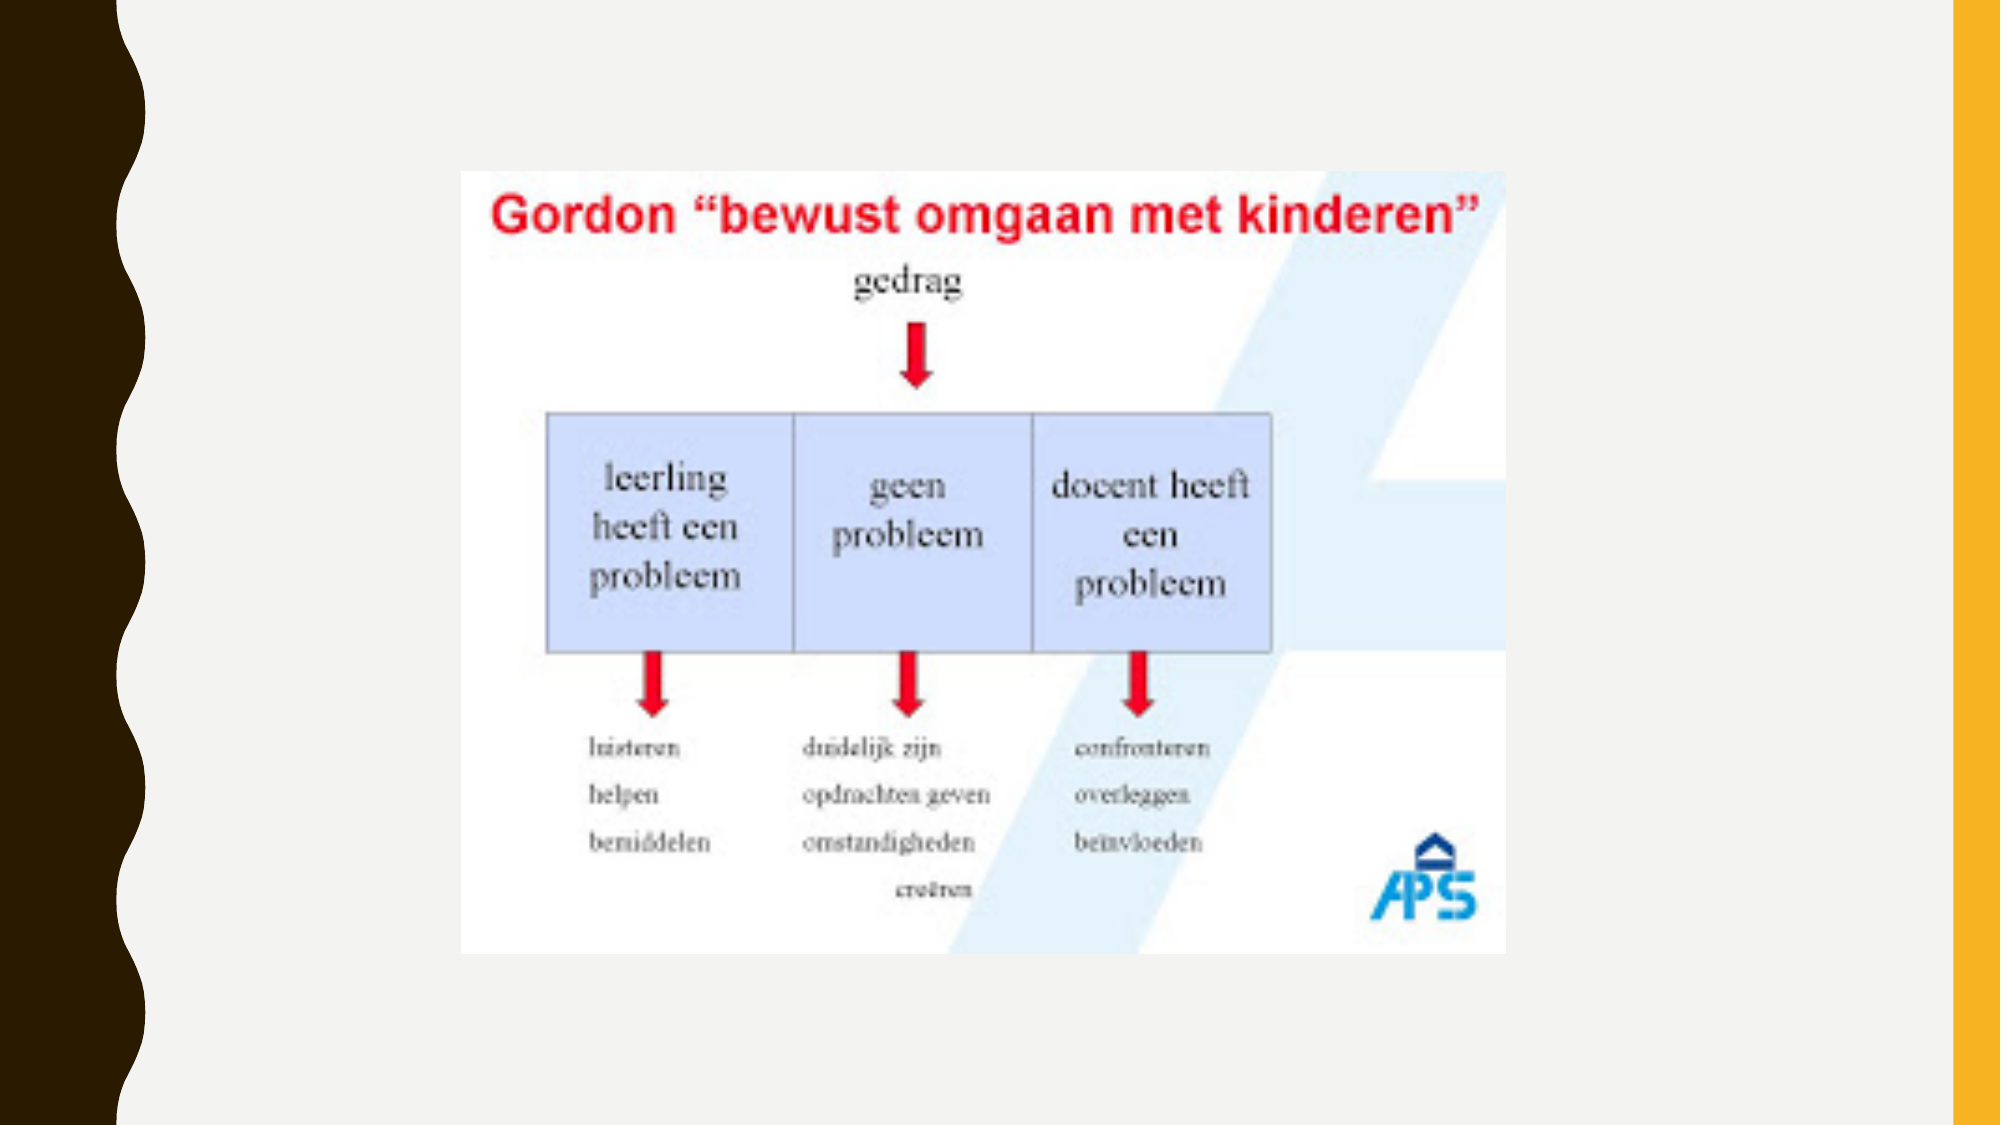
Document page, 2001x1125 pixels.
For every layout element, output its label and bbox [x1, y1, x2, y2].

picture [461, 170, 1506, 954]
